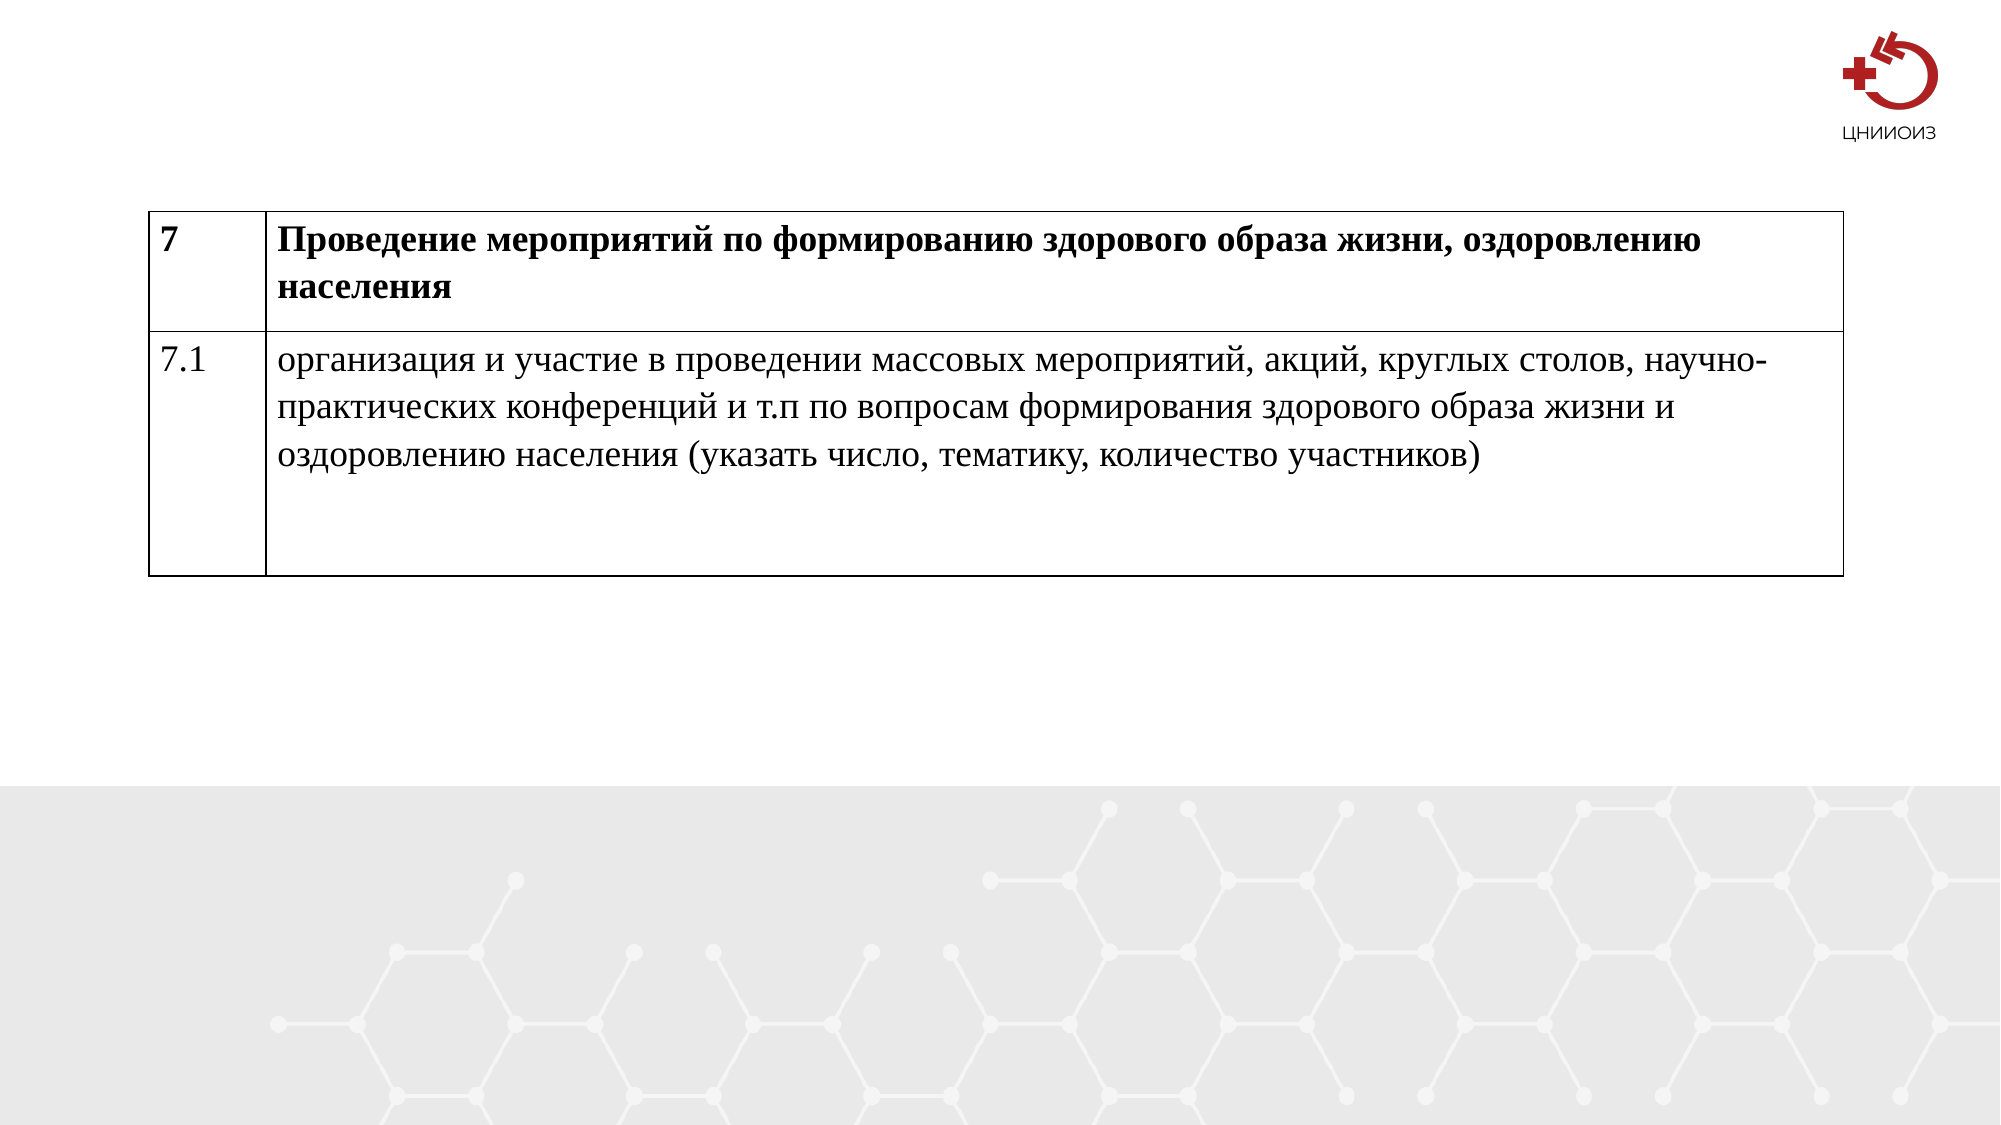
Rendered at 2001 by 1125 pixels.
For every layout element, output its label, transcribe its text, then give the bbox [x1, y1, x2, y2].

picture [0, 786, 2000, 1125]
picture [1843, 31, 1938, 142]
table_cell 7.1 [150, 332, 265, 575]
table_cell организация и участие в проведении массовых мероприятий, акций, круглых столов, научно-практических конференций и т.п по вопросам формирования здорового образа жизни и оздоровлению населения (указать число, тематику, количество участников) [267, 332, 1843, 575]
table_header 7 [150, 212, 265, 331]
table_header Проведение мероприятий по формированию здорового образа жизни, оздоровлению населения [267, 212, 1843, 331]
